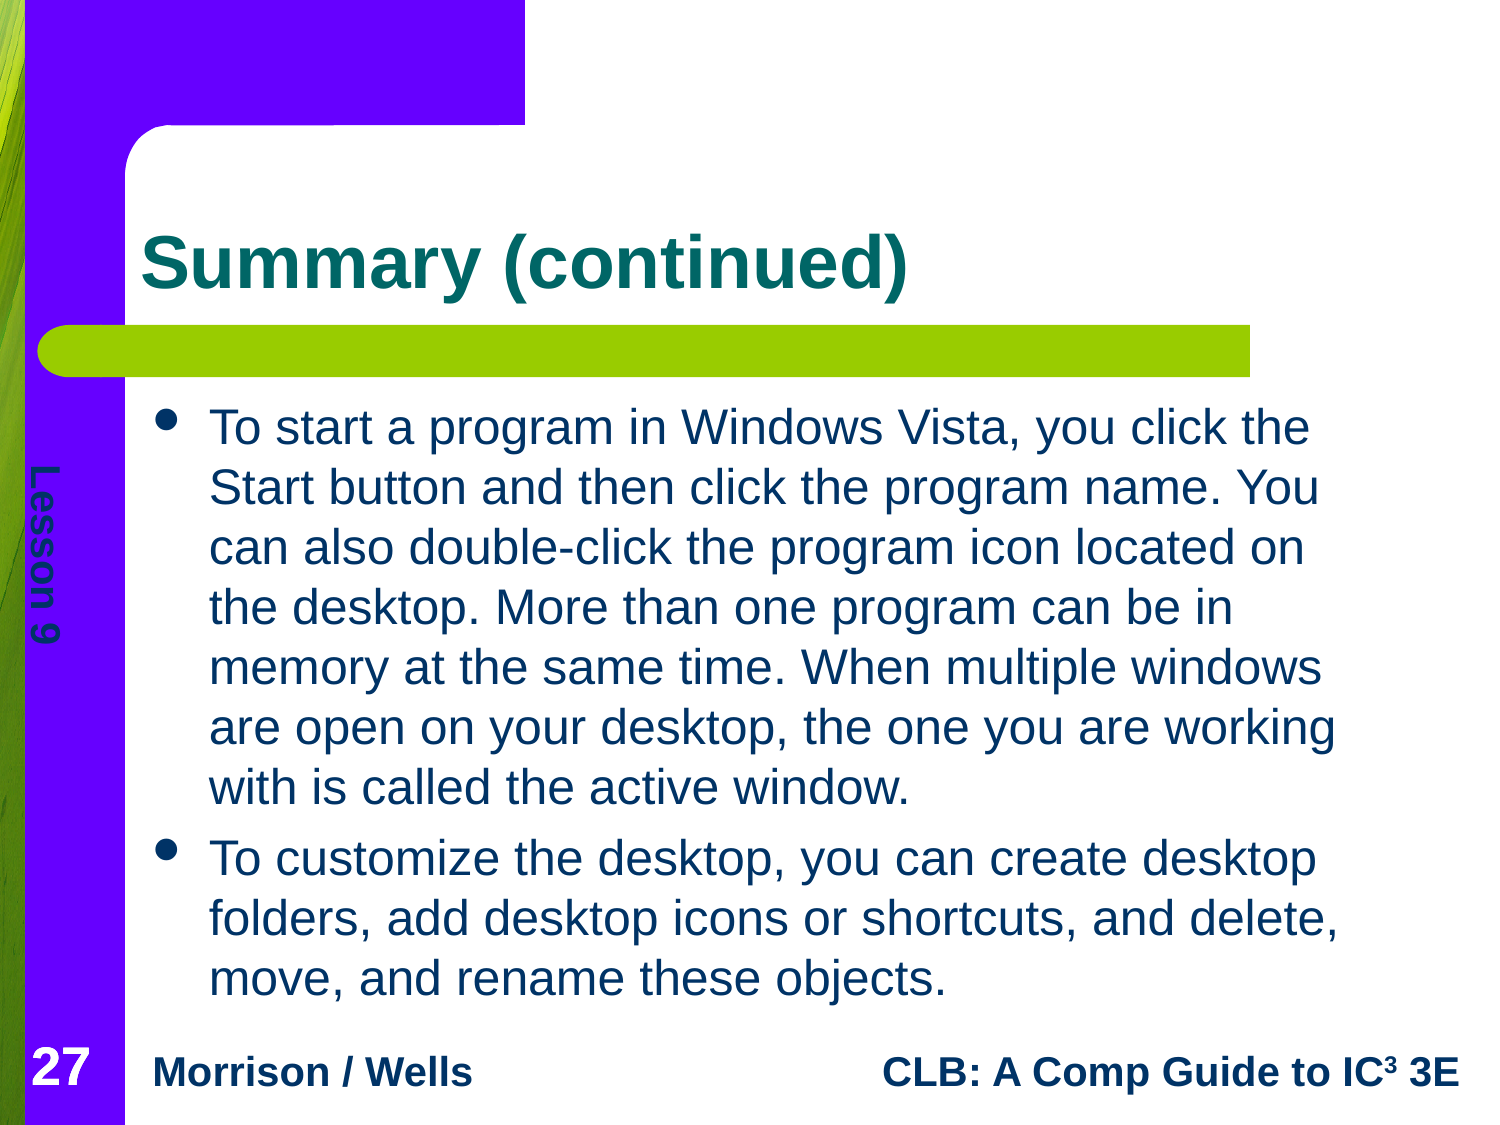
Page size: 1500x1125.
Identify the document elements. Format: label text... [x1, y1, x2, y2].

list To start a program in Windows Vista, you click the Start button and then click the program name. You can also double-click the program icon located on the desktop. More than one program can be in memory at the same time. When multiple windows are open on your desktop, the one you are working with is called the active window. To customize the desktop, you can create desktop folders, add desktop icons or shortcuts, and delete, move, and rename these objects. [137, 387, 1400, 999]
text_box 27 [13, 1023, 111, 1105]
picture [0, 0, 25, 1125]
title Summary (continued) [124, 124, 1426, 313]
